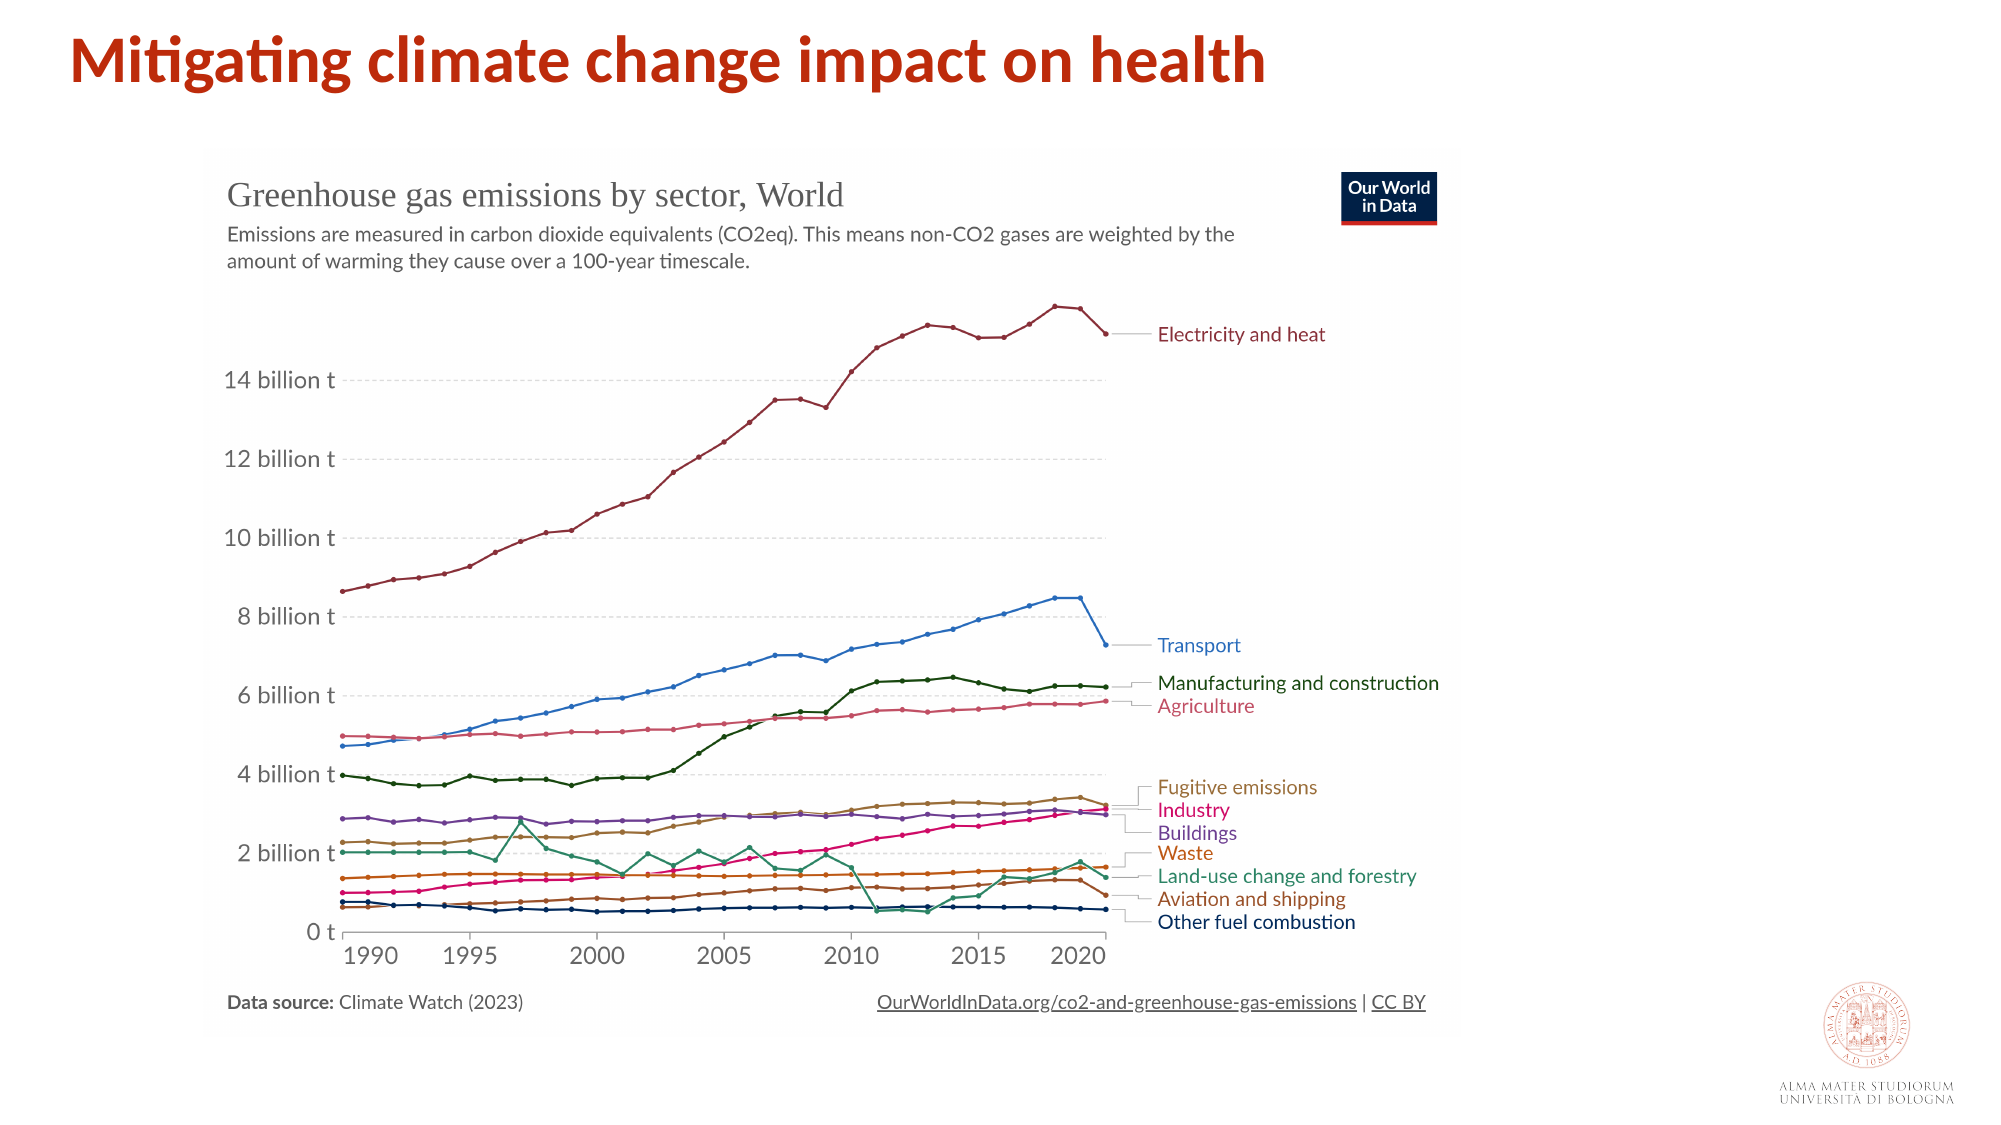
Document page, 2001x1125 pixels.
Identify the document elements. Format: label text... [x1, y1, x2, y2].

picture [202, 148, 1461, 1037]
picture [1752, 964, 1981, 1118]
list Mitigating climate change impact on health [55, 42, 1898, 149]
